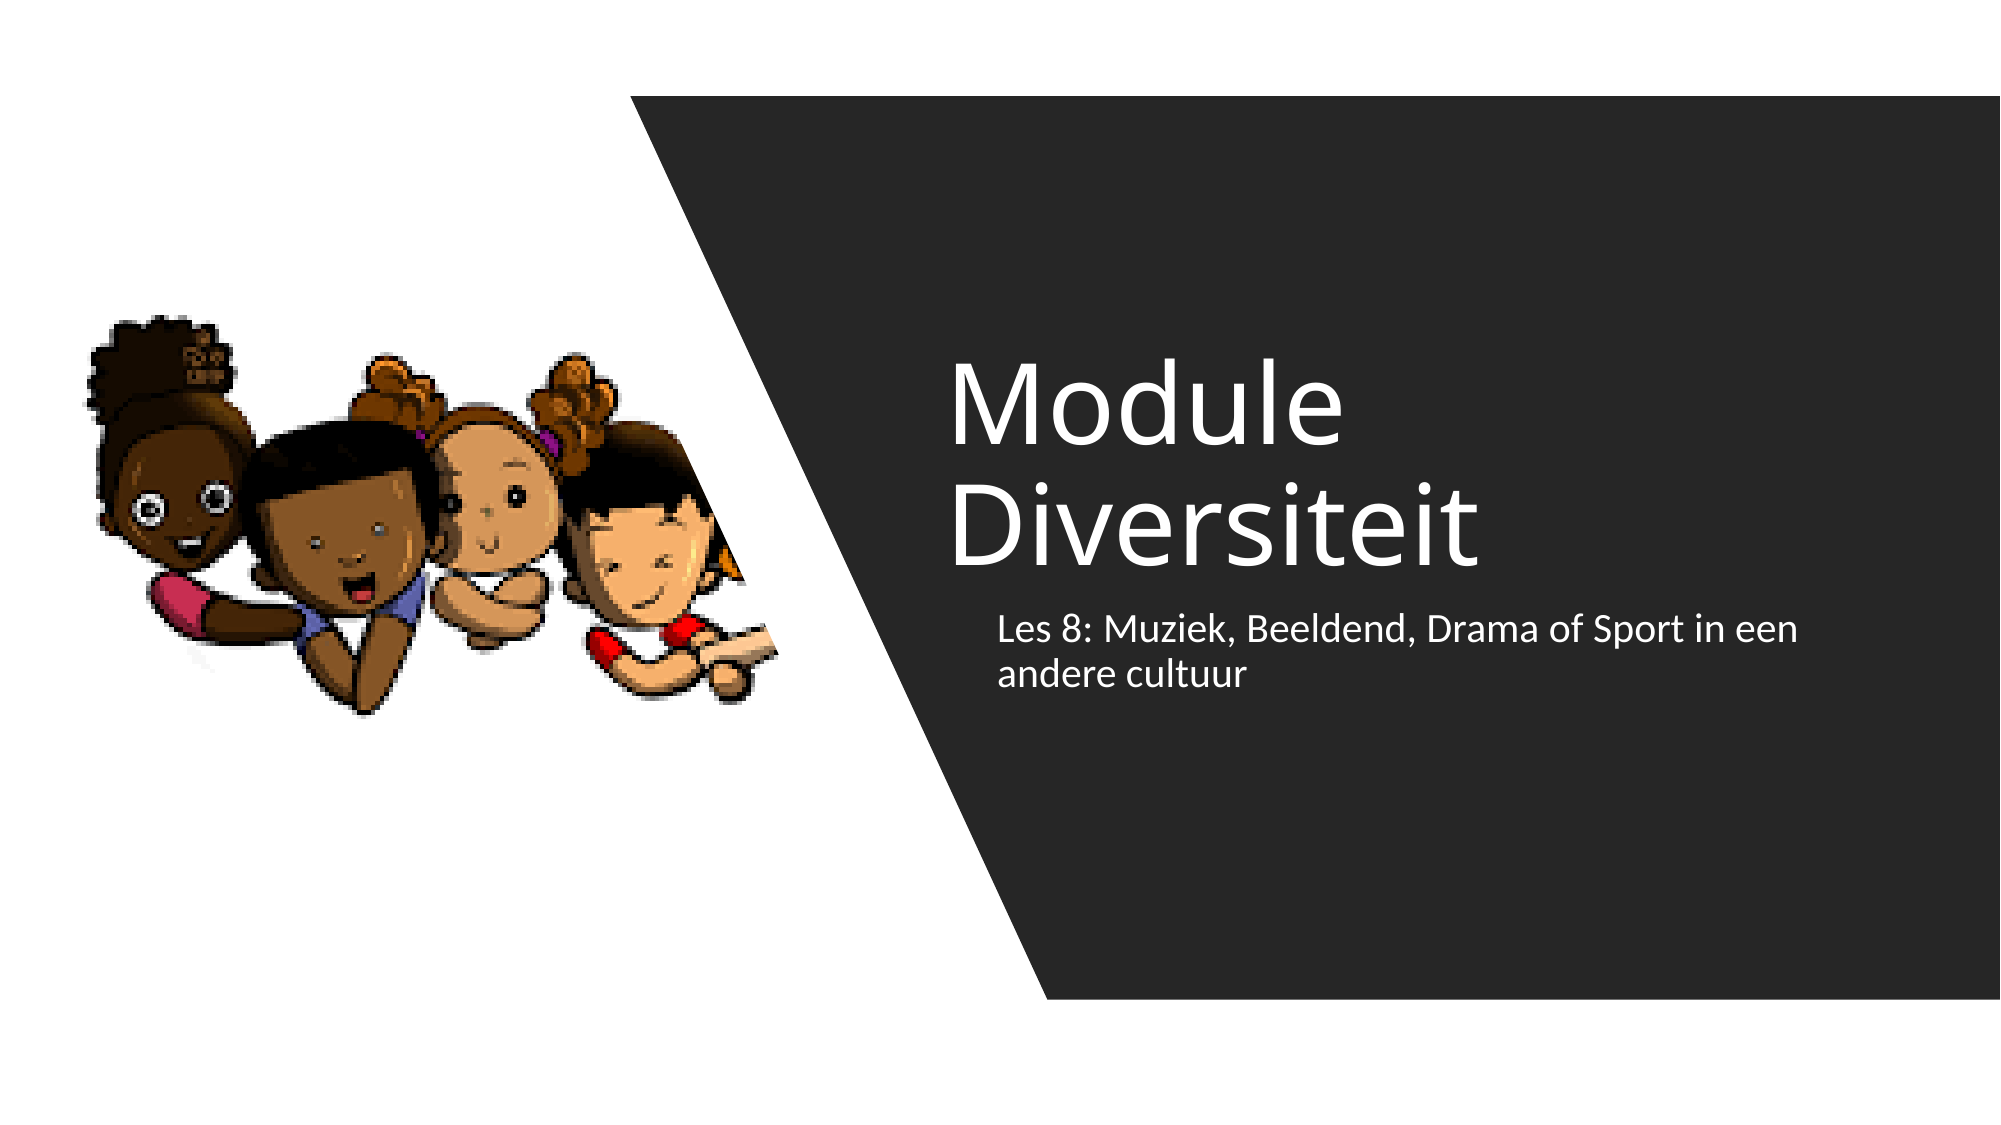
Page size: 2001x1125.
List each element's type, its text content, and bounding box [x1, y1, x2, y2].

text_box [628, 94, 2000, 1001]
title Module Diversiteit [939, 231, 1863, 598]
picture [0, 95, 939, 1000]
subtitle Les 8: Muziek, Beeldend, Drama of Sport in een andere cultuur [982, 598, 1863, 749]
